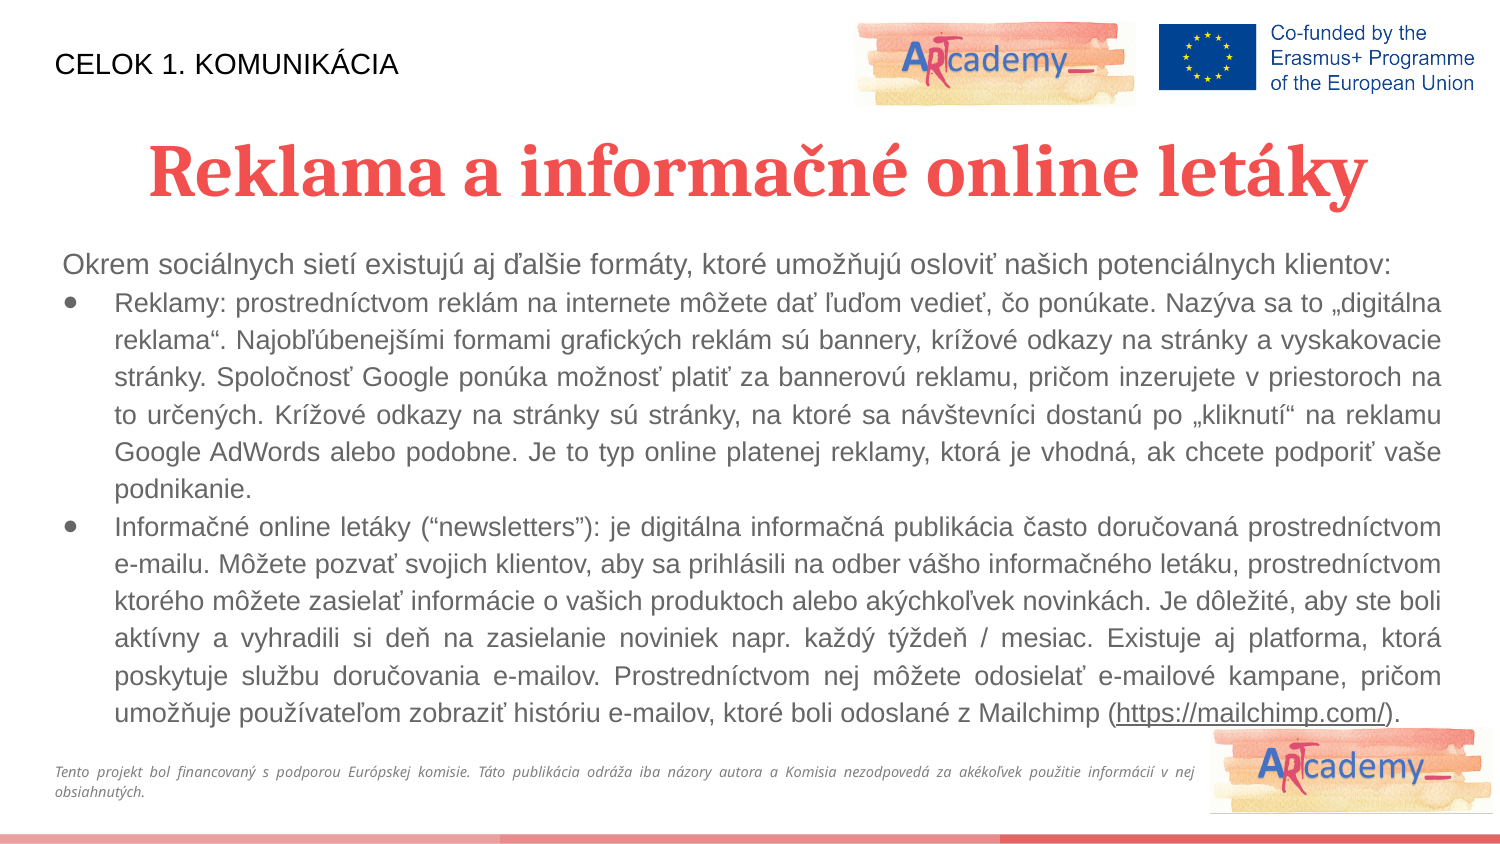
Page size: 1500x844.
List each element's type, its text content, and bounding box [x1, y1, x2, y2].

picture [1158, 24, 1474, 94]
text_box Reklama a informačné online letáky [62, 106, 1456, 237]
text_box Tento projekt bol financovaný s podporou Európskej komisie. Táto publikácia odráža iba názory autora a Komisia nezodpovedá za akékoľvek použitie informácií v nej obsiahnutých. [39, 754, 1205, 799]
text_box CELOK 1. KOMUNIKÁCIA [39, 38, 461, 88]
list Okrem sociálnych sietí existujú aj ďalšie formáty, ktoré umožňujú osloviť našich potenciálnych klientov: Reklamy: prostredníctvom reklám na internete môžete dať ľuďom vedieť, čo ponúkate. Nazýva sa to „digitálna reklama“. Najobľúbenejšími formami grafických reklám sú bannery, krížové odkazy na stránky a vyskakovacie stránky. Spoločnosť Google ponúka možnosť platiť za bannerovú reklamu, pričom inzerujete v priestoroch na to určených. Krížové odkazy na stránky sú stránky, na ktoré sa návštevníci dostanú po „kliknutí“ na reklamu Google AdWords alebo podobne. Je to typ online platenej reklamy, ktorá je vhodná, ak chcete podporiť vaše podnikanie. Informačné online letáky (“newsletters”): je digitálna informačná publikácia často doručovaná prostredníctvom e-mailu. Môžete pozvať svojich klientov, aby sa prihlásili na odber vášho informačného letáku, prostredníctvom ktorého môžete zasielať informácie o vašich produktoch alebo akýchkoľvek novinkách. Je dôležité, aby ste boli aktívny a vyhradili si deň na zasielanie noviniek napr. každý týždeň / mesiac. Existuje aj platforma, ktorá poskytuje službu doručovania e-mailov. Prostredníctvom nej môžete odosielať e-mailové kampane, pričom umožňuje používateľom zobraziť históriu e-mailov, ktoré boli odoslané z Mailchimp (https://mailchimp.com/). [24, 225, 1456, 759]
picture [1210, 709, 1493, 844]
picture [854, 2, 1137, 138]
